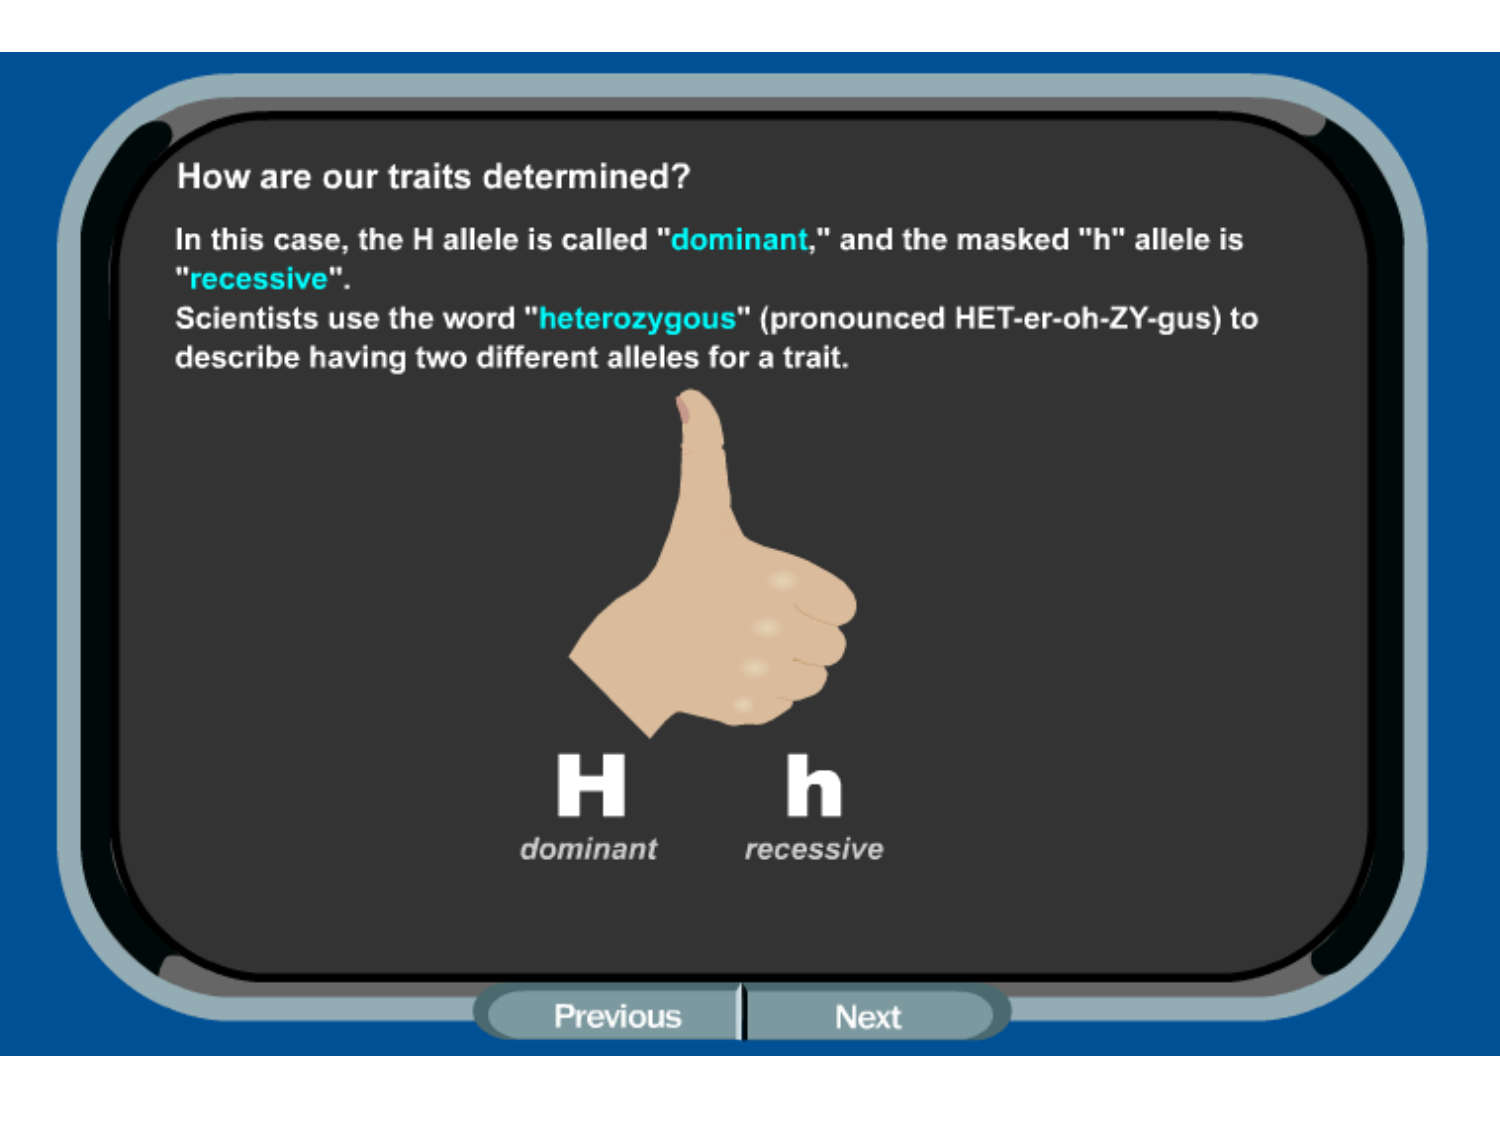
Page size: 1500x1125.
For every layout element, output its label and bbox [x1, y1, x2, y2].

picture [0, 52, 1500, 1057]
